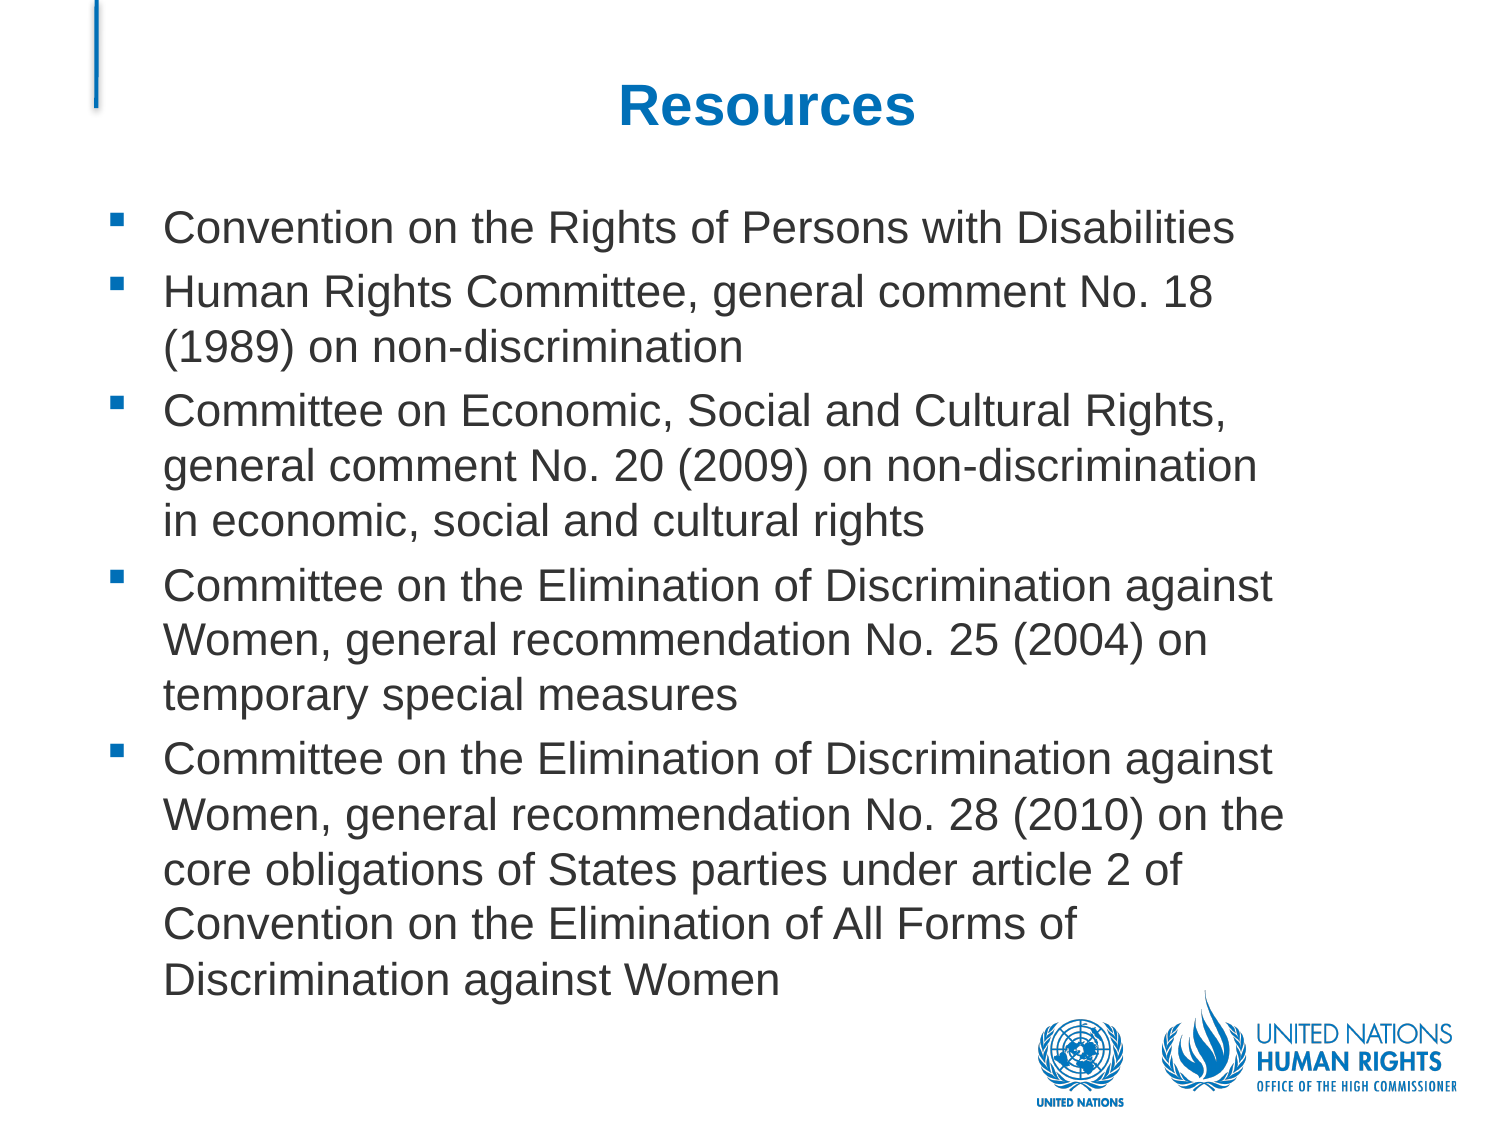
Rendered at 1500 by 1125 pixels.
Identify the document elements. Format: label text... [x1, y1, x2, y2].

title Resources [72, 59, 1463, 248]
picture [1037, 990, 1457, 1107]
list Convention on the Rights of Persons with Disabilities Human Rights Committee, general comment No. 18 (1989) on non-discrimination Committee on Economic, Social and Cultural Rights, general comment No. 20 (2009) on non-discrimination in economic, social and cultural rights Committee on the Elimination of Discrimination against Women, general recommendation No. 25 (2004) on temporary special measures Committee on the Elimination of Discrimination against Women, general recommendation No. 28 (2010) on the core obligations of States parties under article 2 of Convention on the Elimination of All Forms of Discrimination against Women [91, 190, 1319, 1014]
